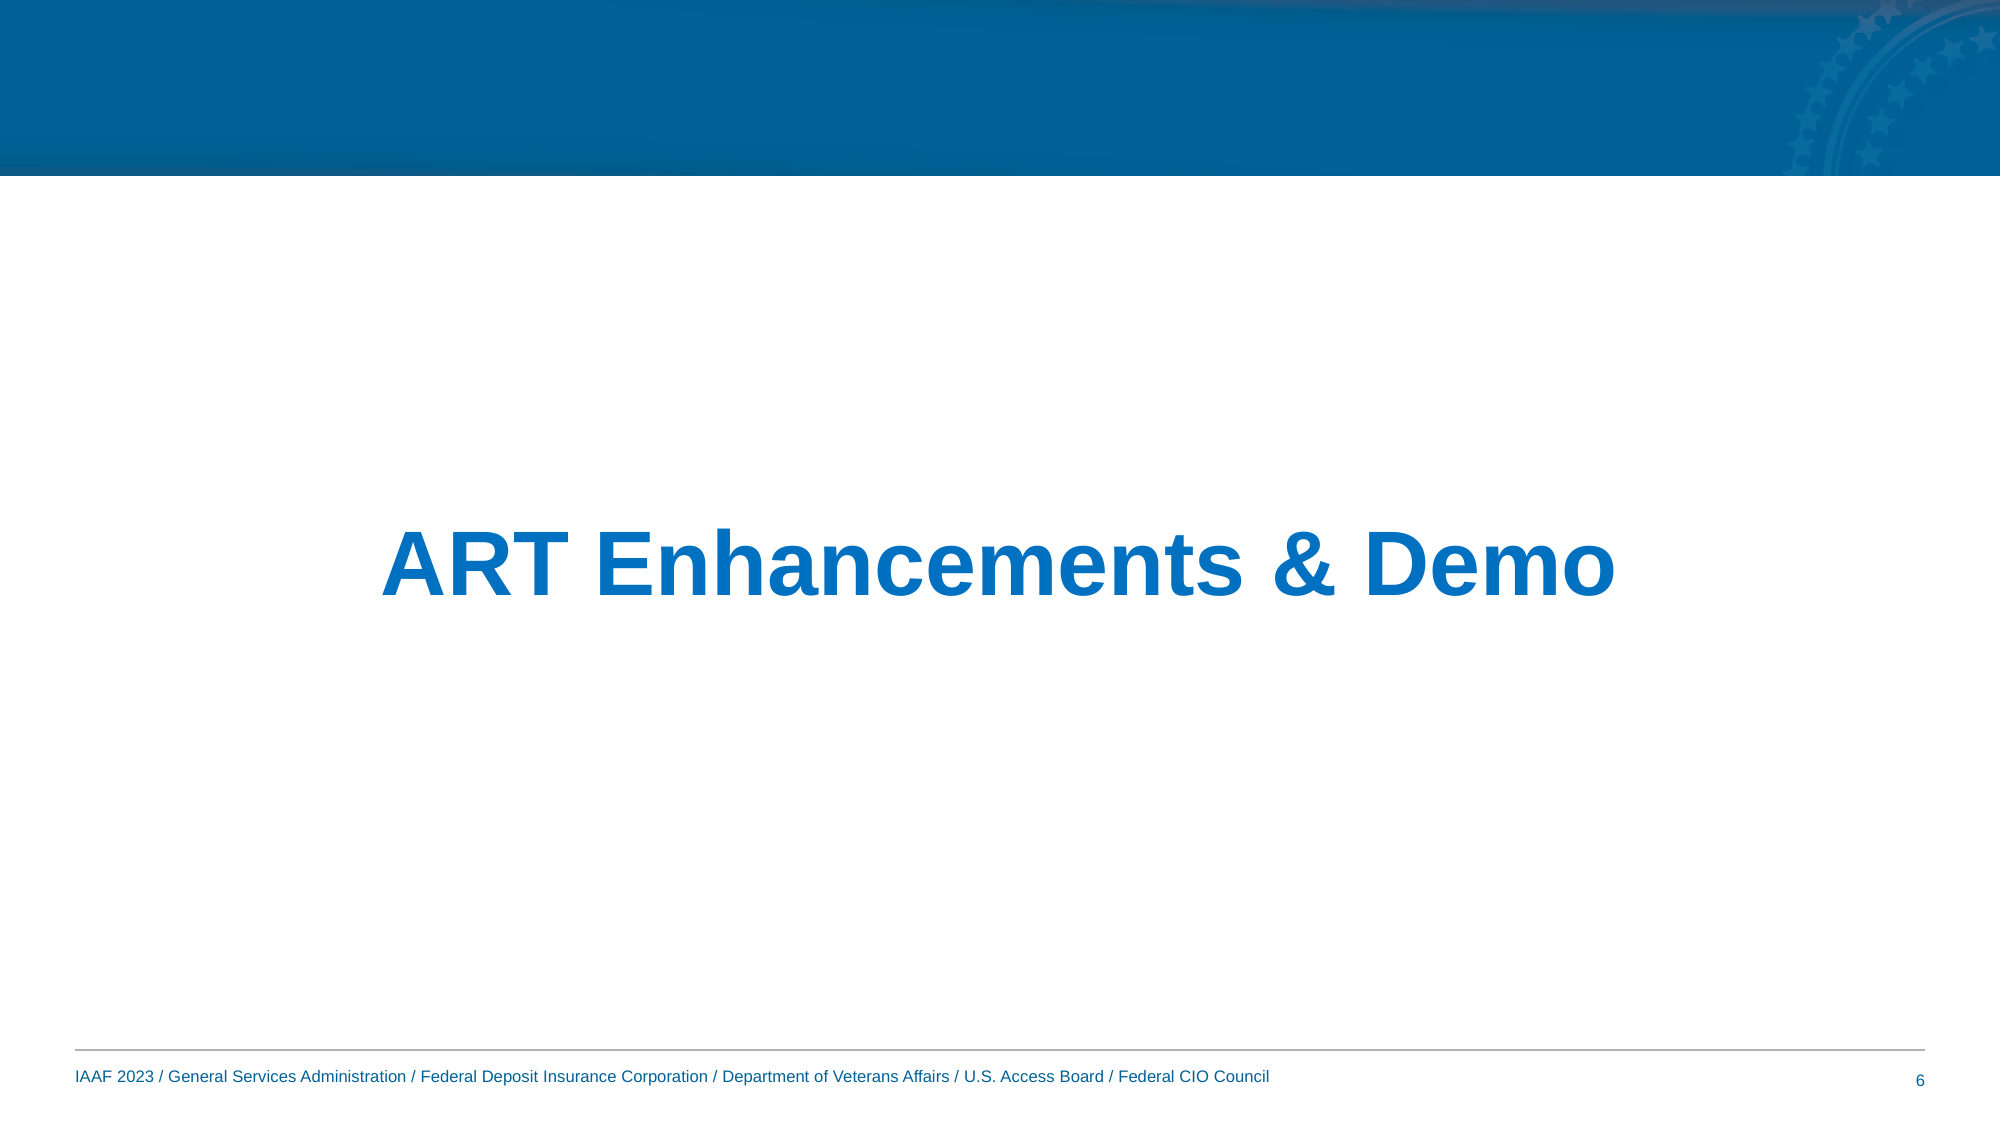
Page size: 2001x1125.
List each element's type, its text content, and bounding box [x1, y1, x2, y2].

slide_number 6 [1880, 1065, 1925, 1095]
picture [0, 0, 2000, 176]
picture [0, 168, 666, 176]
title ART Enhancements & Demo [137, 508, 1863, 617]
